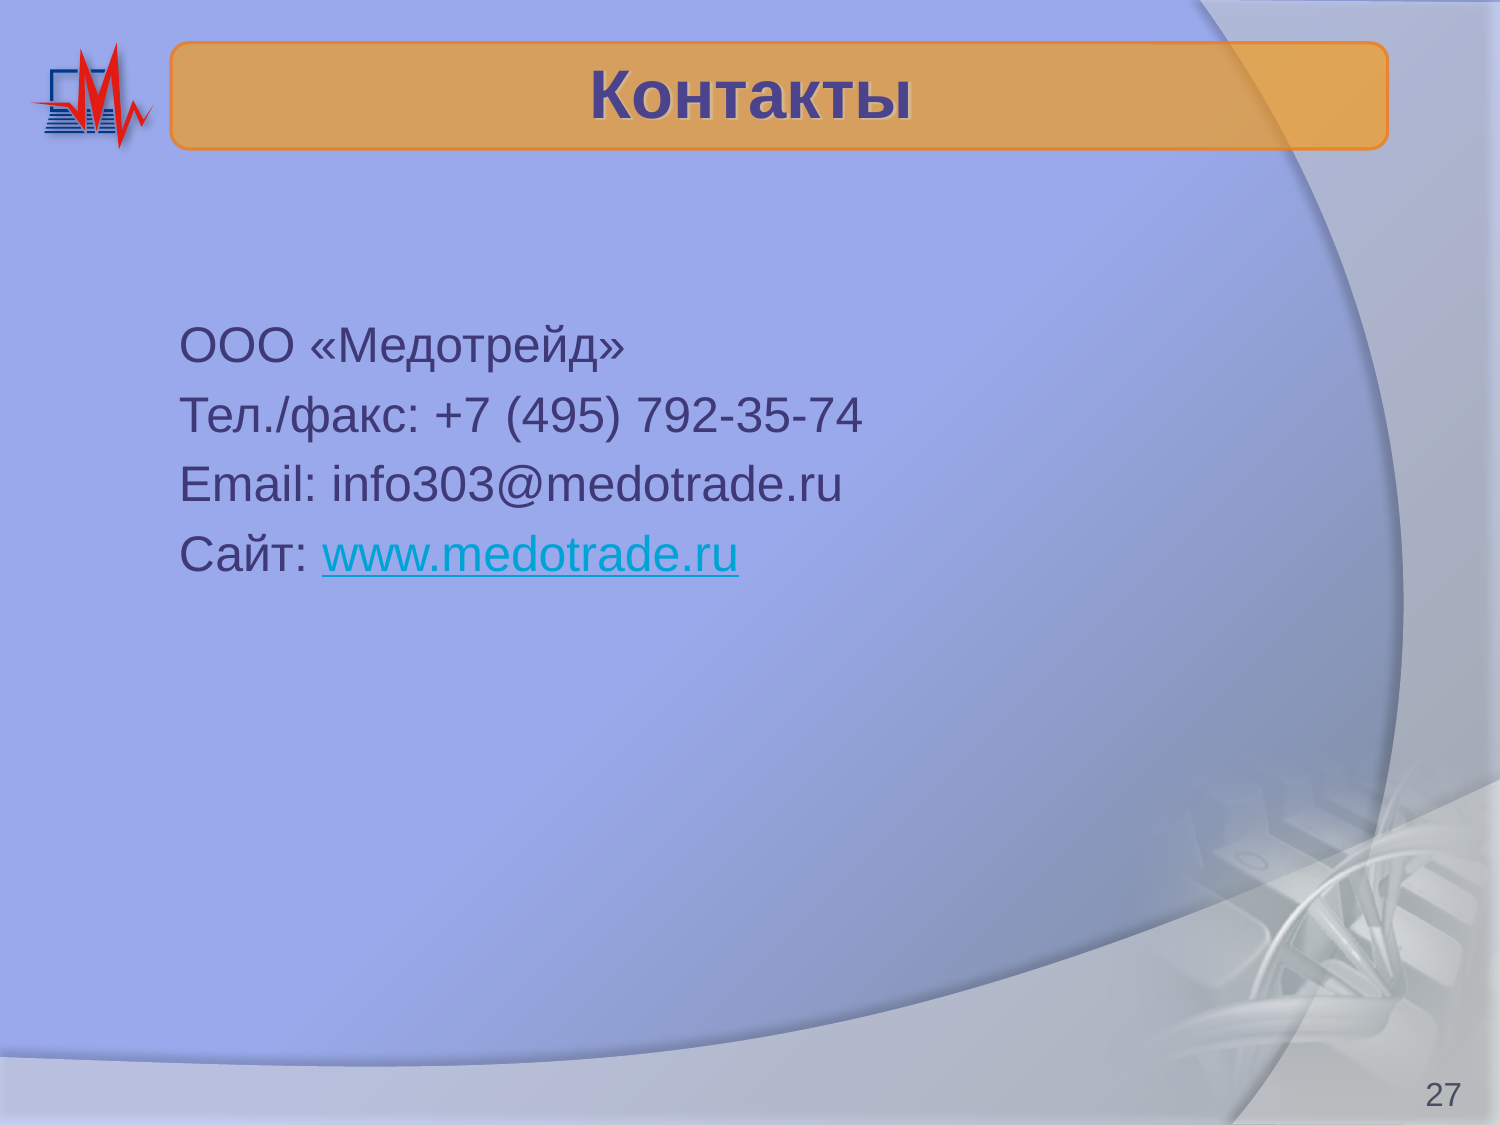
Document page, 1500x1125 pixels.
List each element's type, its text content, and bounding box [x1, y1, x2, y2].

picture [1104, 727, 1500, 1125]
text_box ООО «Медотрейд» Тел./факс: +7 (495) 792-35-74 Email: info303@medotrade.ru Сайт: www.medotrade.ru [164, 304, 1287, 706]
text_box Контакты [163, 60, 1355, 121]
text_box [170, 42, 1388, 149]
picture [29, 42, 154, 150]
